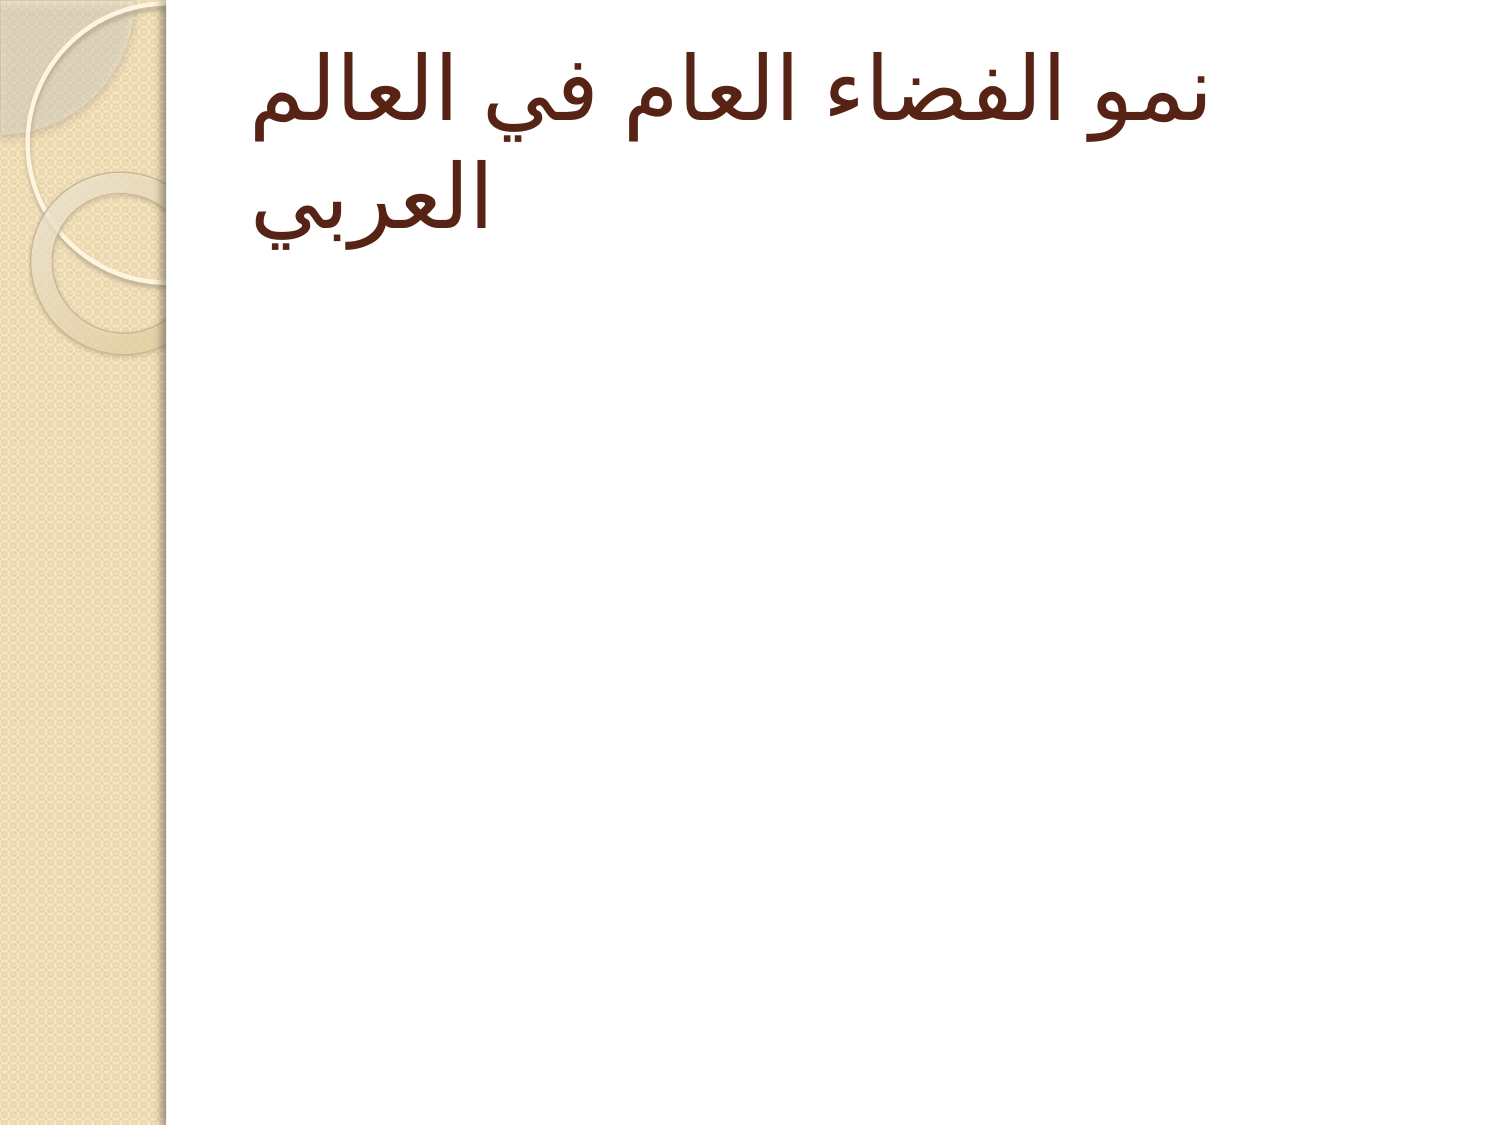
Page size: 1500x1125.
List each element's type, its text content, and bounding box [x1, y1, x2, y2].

title نمو الفضاء العام في العالم العربي [235, 45, 1466, 233]
